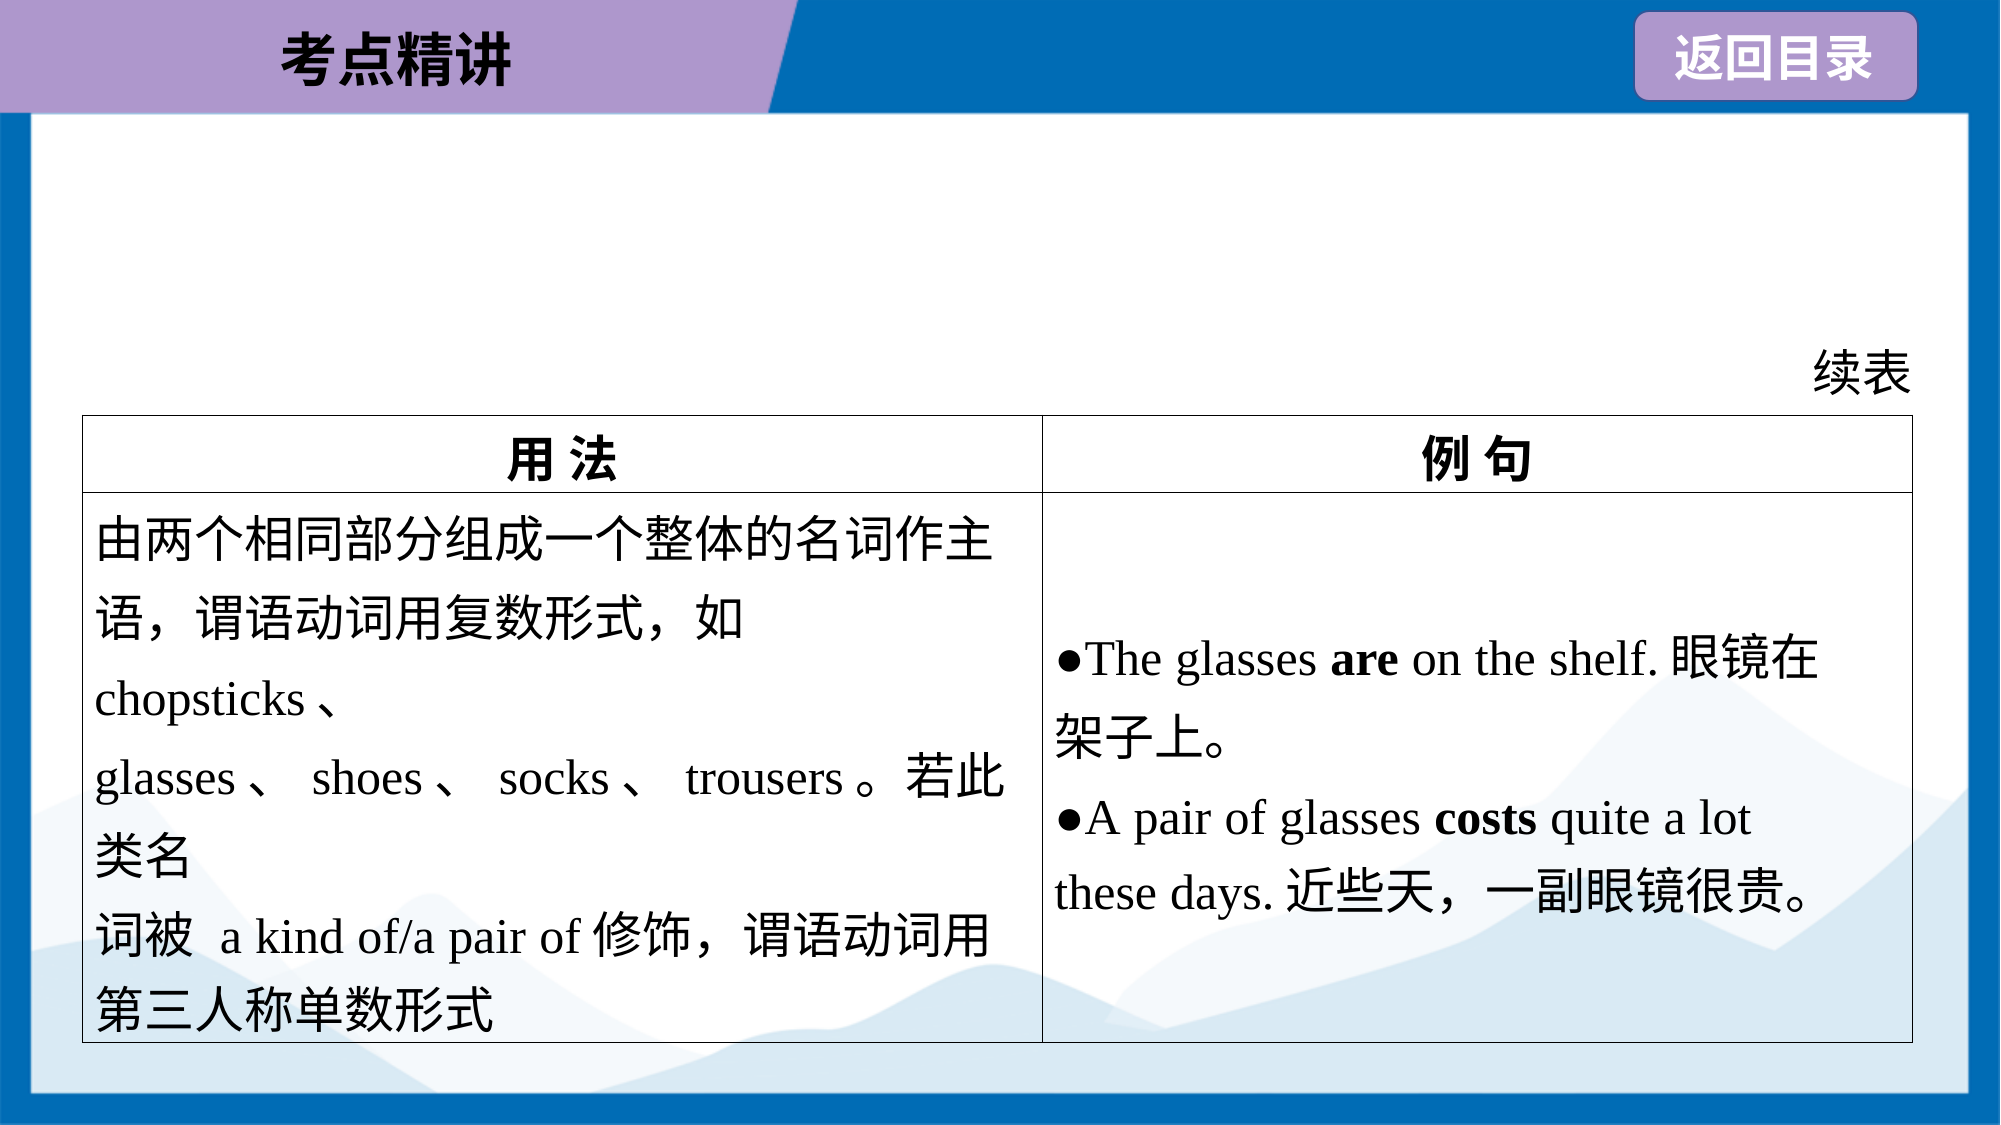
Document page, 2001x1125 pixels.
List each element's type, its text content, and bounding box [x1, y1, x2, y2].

text_box 续表 [1811, 314, 1913, 402]
table_cell 由两个相同部分组成一个整体的名词作主 语，谓语动词用复数形式，如chopsticks、 glasses、shoes、socks、trousers。若此类名 词被 a kind of/a pair of修饰，谓语动词用 第三人称单数形式 [83, 493, 1042, 1042]
table_header 用 法 [83, 416, 1042, 492]
table_header 例 句 [1043, 416, 1912, 492]
table_cell ●The glasses are on the shelf.眼镜在 架子上。 ●A pair of glasses costs quite a lot these days.近些天，一副眼镜很贵。 [1043, 493, 1912, 1042]
picture [0, 0, 2000, 1125]
